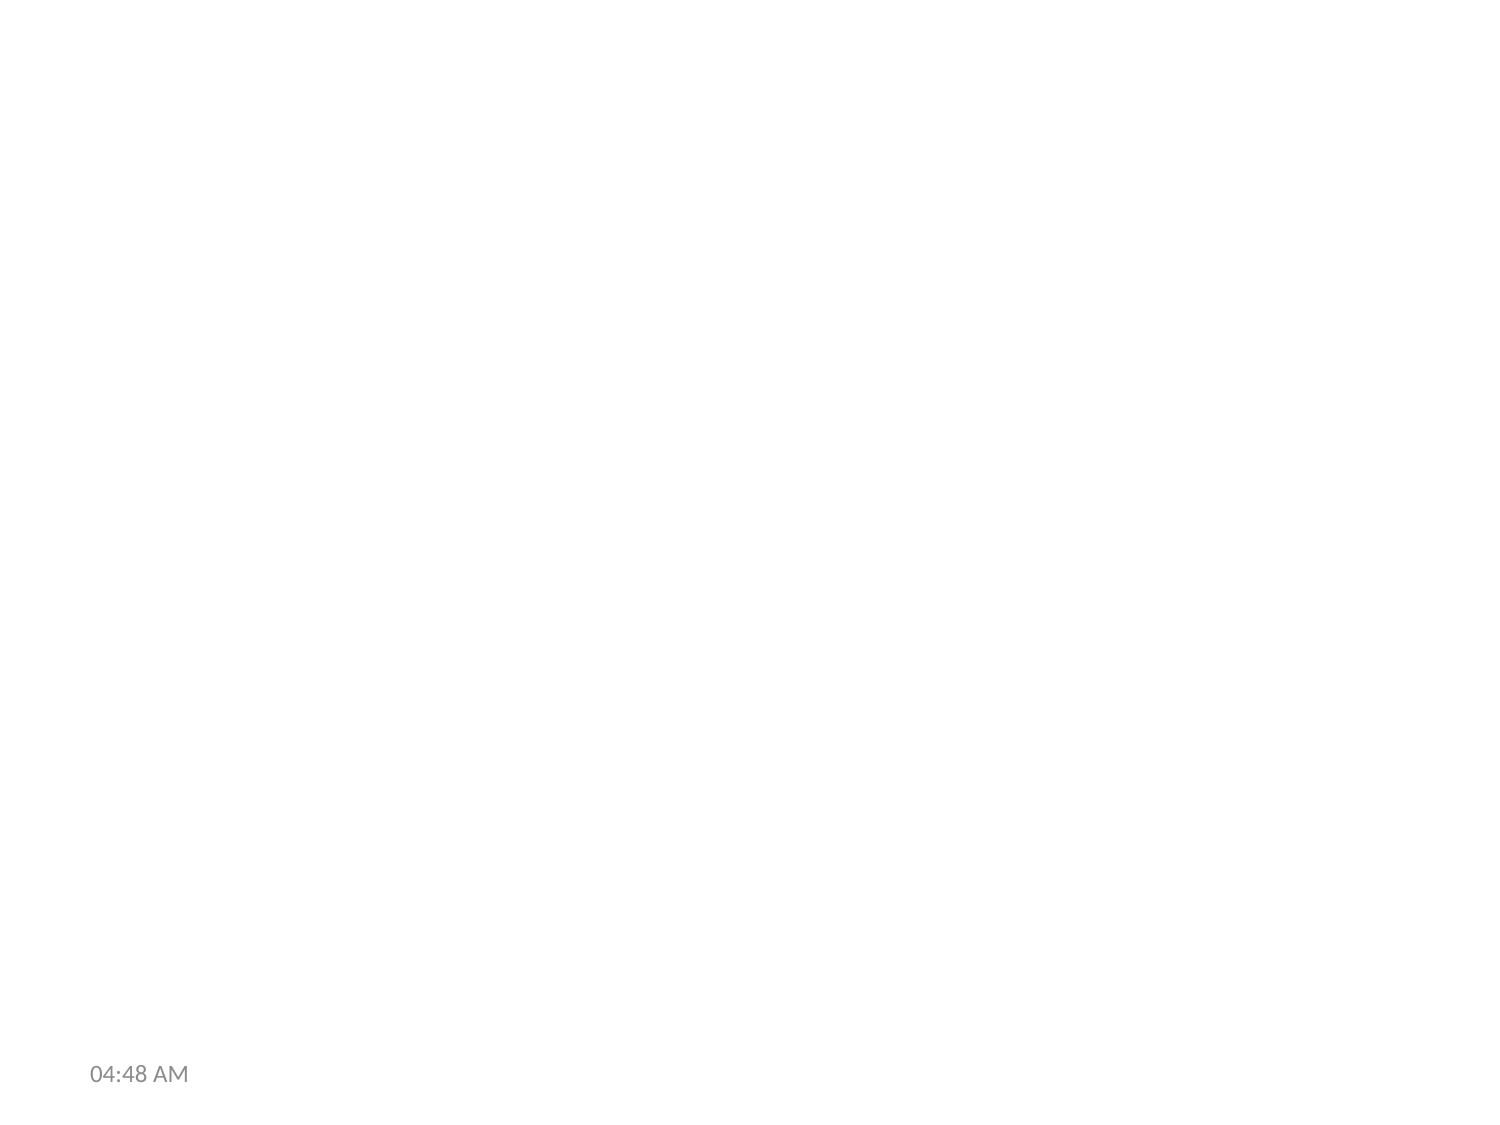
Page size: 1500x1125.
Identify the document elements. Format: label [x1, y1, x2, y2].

slide_number [75, 1042, 425, 1103]
